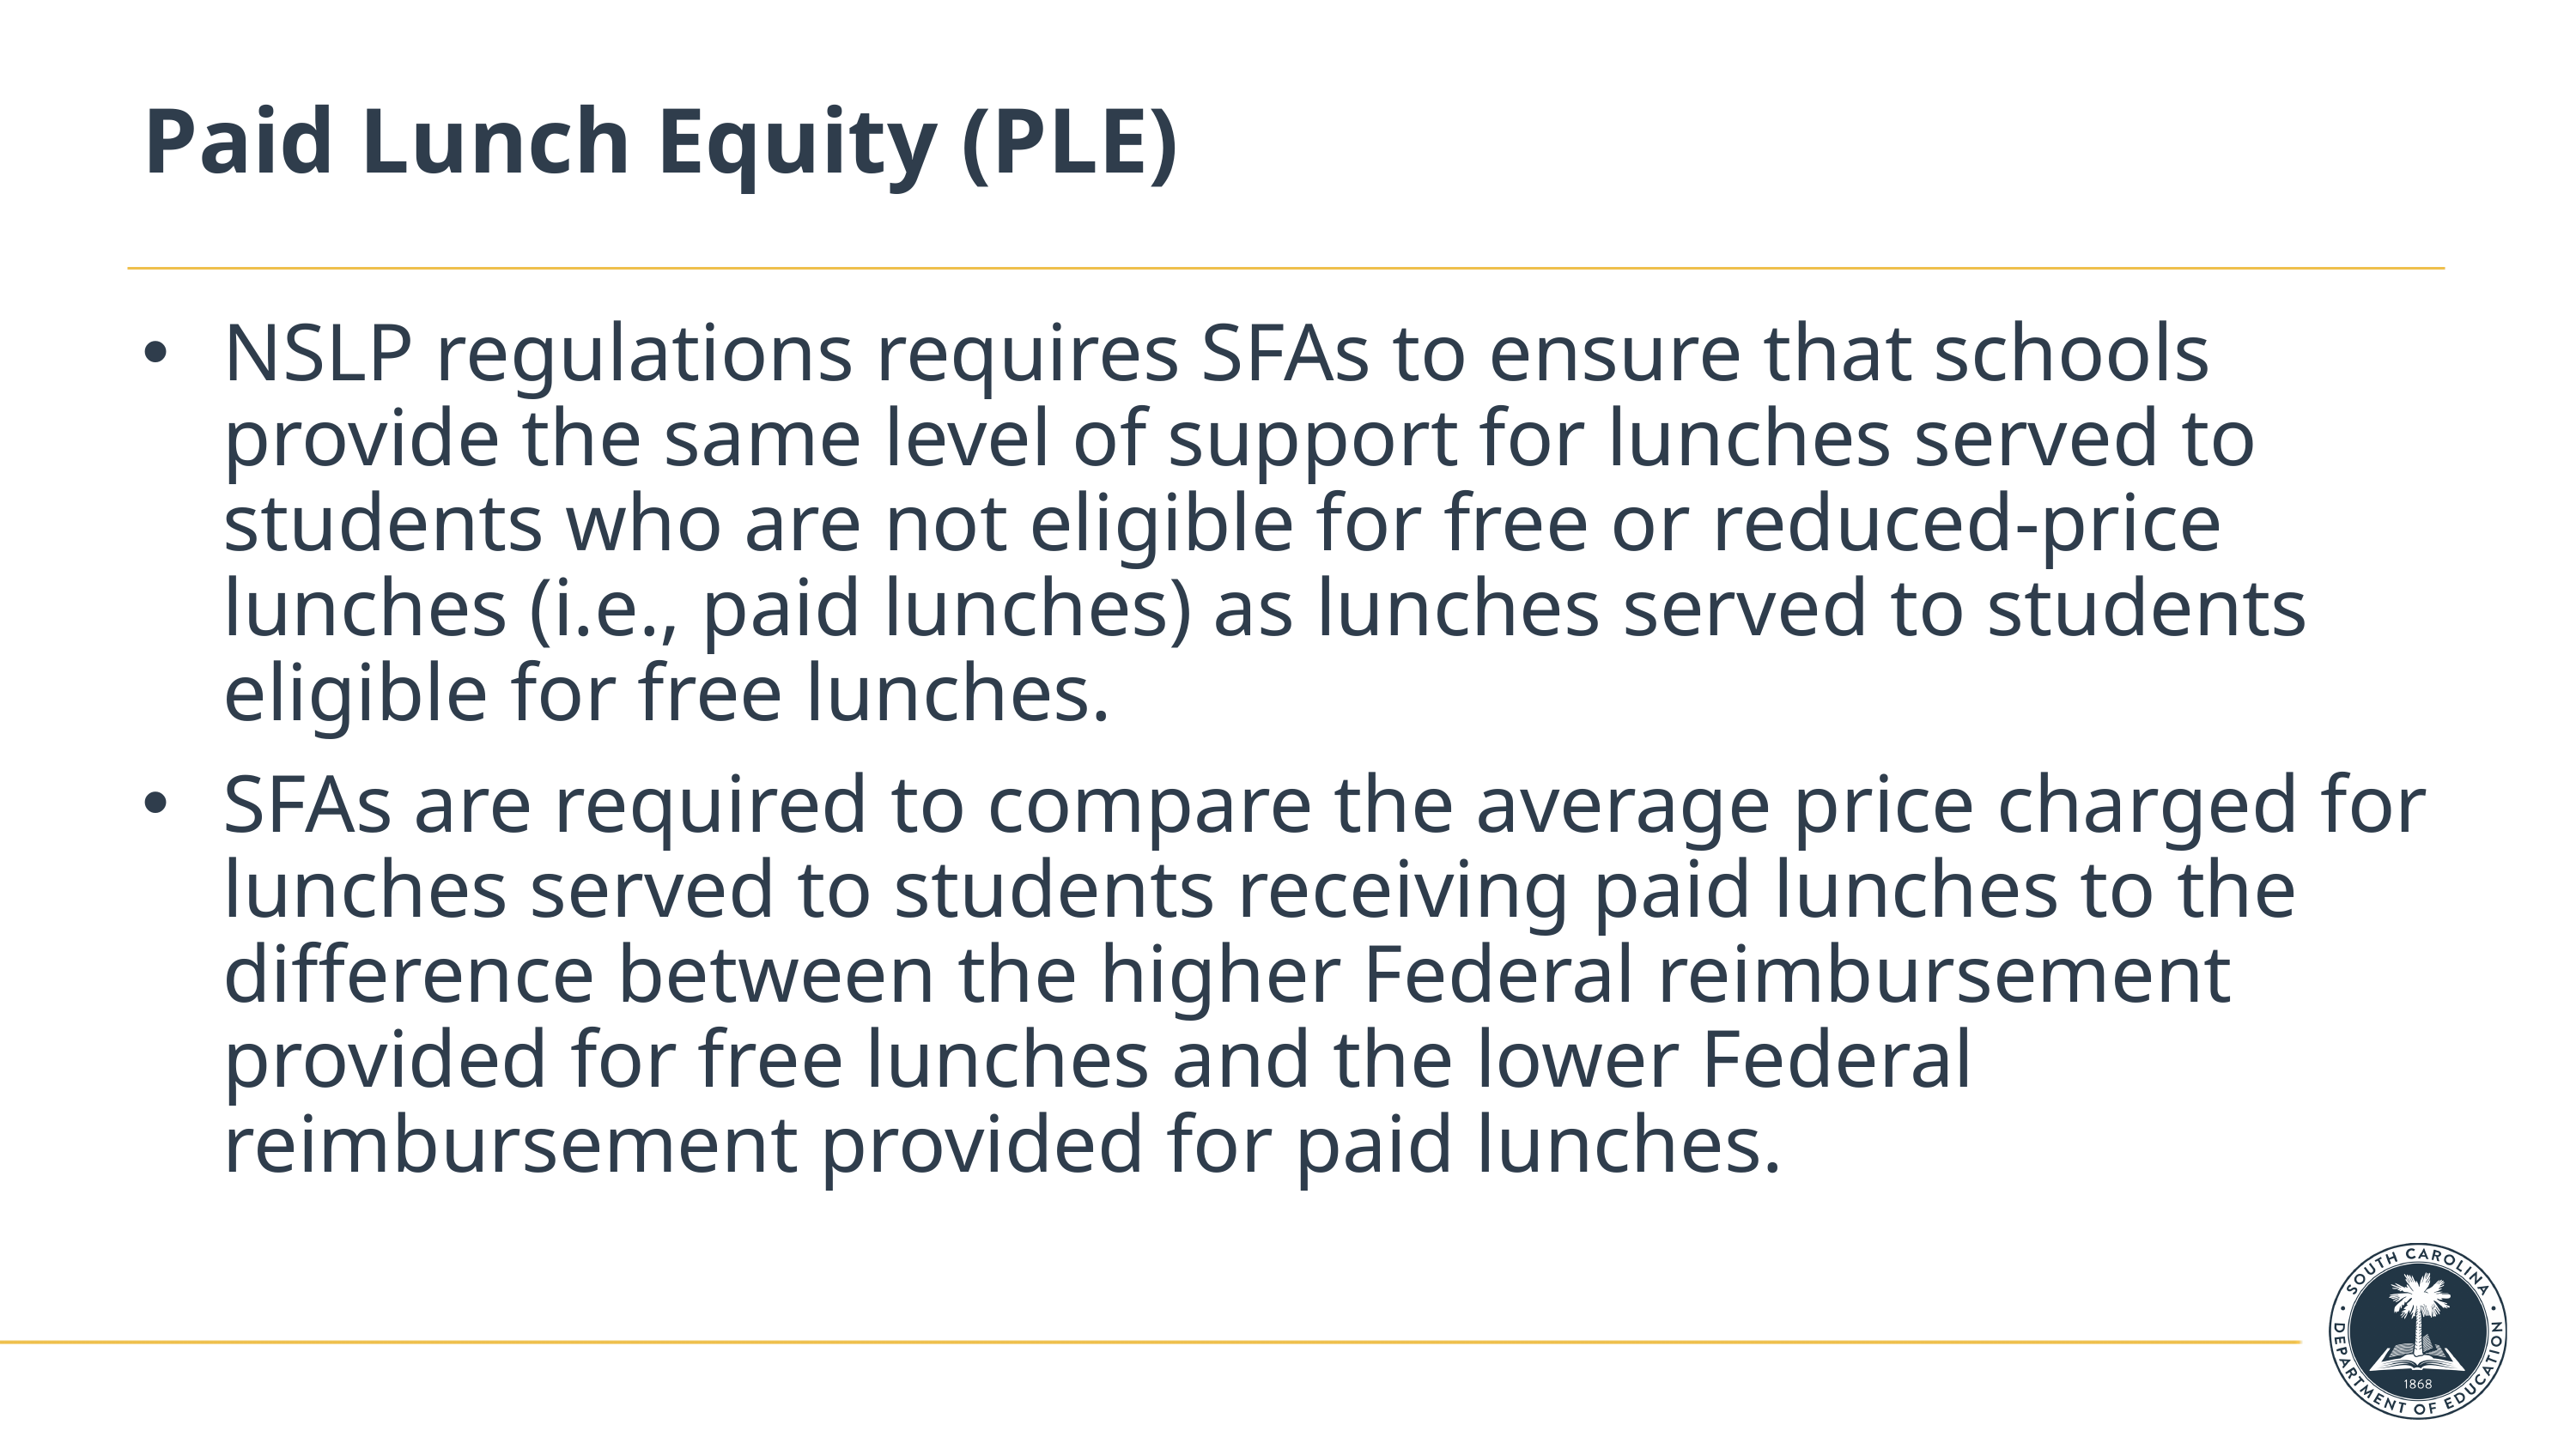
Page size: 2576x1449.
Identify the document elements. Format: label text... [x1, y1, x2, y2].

list NSLP regulations requires SFAs to ensure that schools provide the same level of support for lunches served to students who are not eligible for free or reduced-price lunches (i.e., paid lunches) as lunches served to students eligible for free lunches. SFAs are required to compare the average price charged for lunches served to students receiving paid lunches to the difference between the higher Federal reimbursement provided for free lunches and the lower Federal reimbursement provided for paid lunches. [129, 306, 2447, 1149]
picture [2329, 1243, 2507, 1420]
title Paid Lunch Equity (PLE) [129, 76, 2447, 232]
